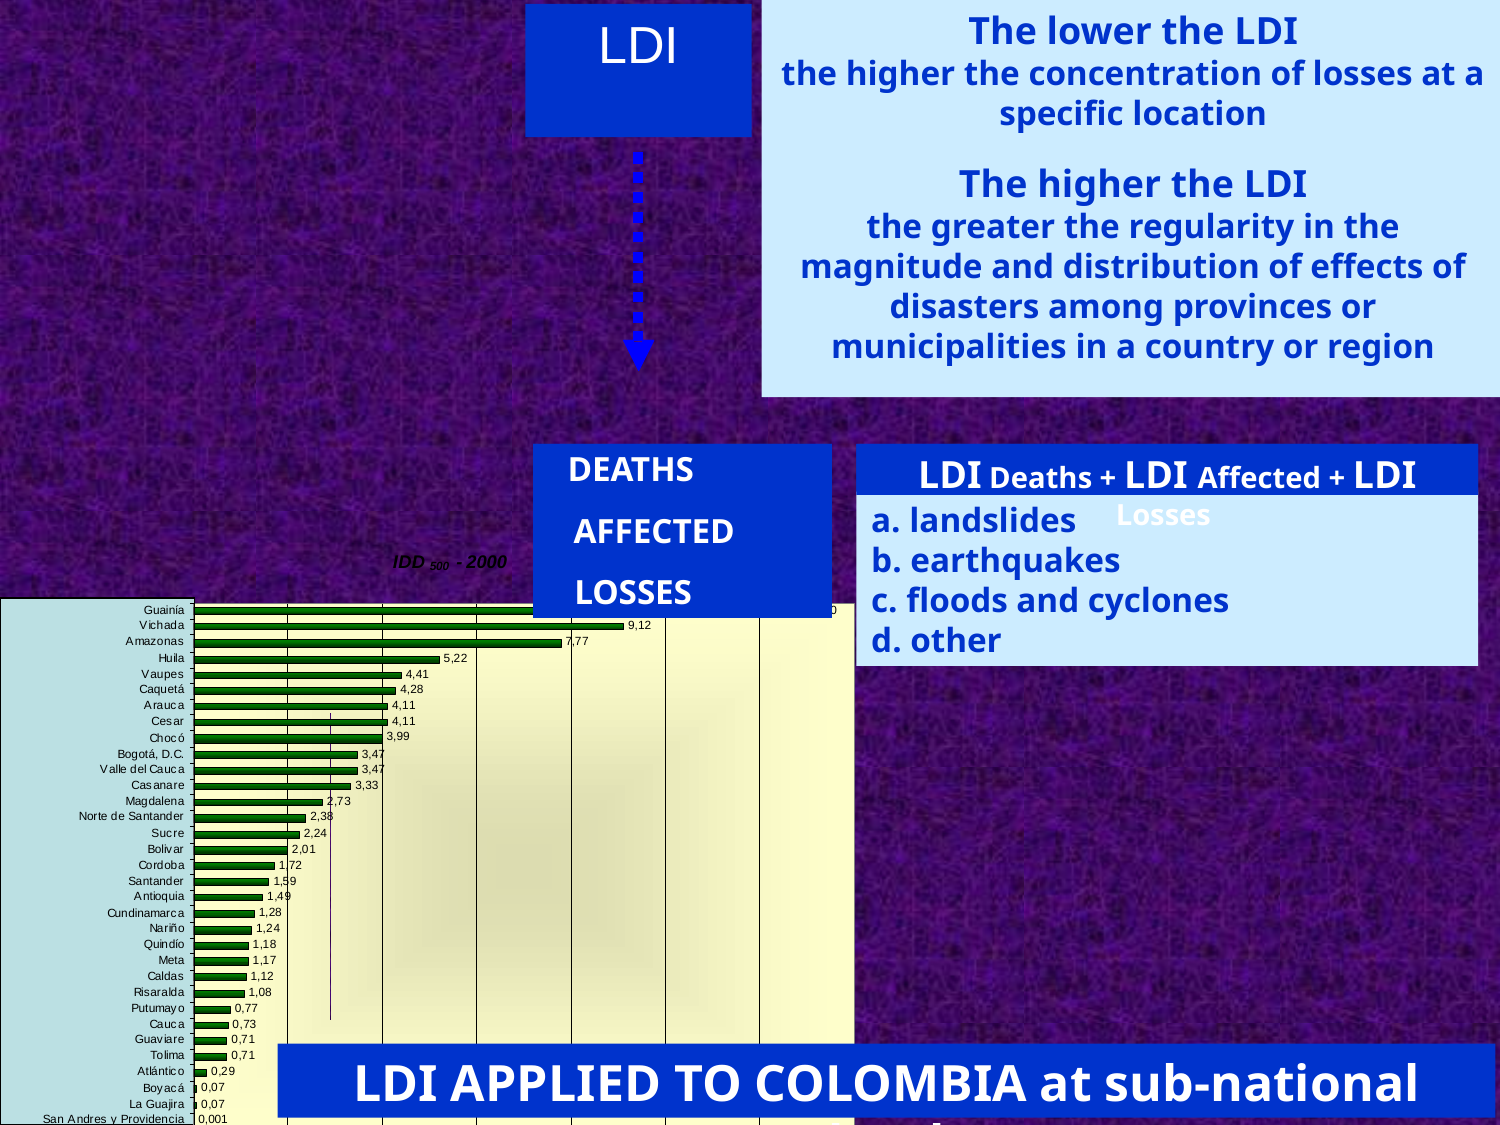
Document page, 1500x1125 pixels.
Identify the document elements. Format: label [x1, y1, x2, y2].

text_box [0, 0, 1500, 1125]
